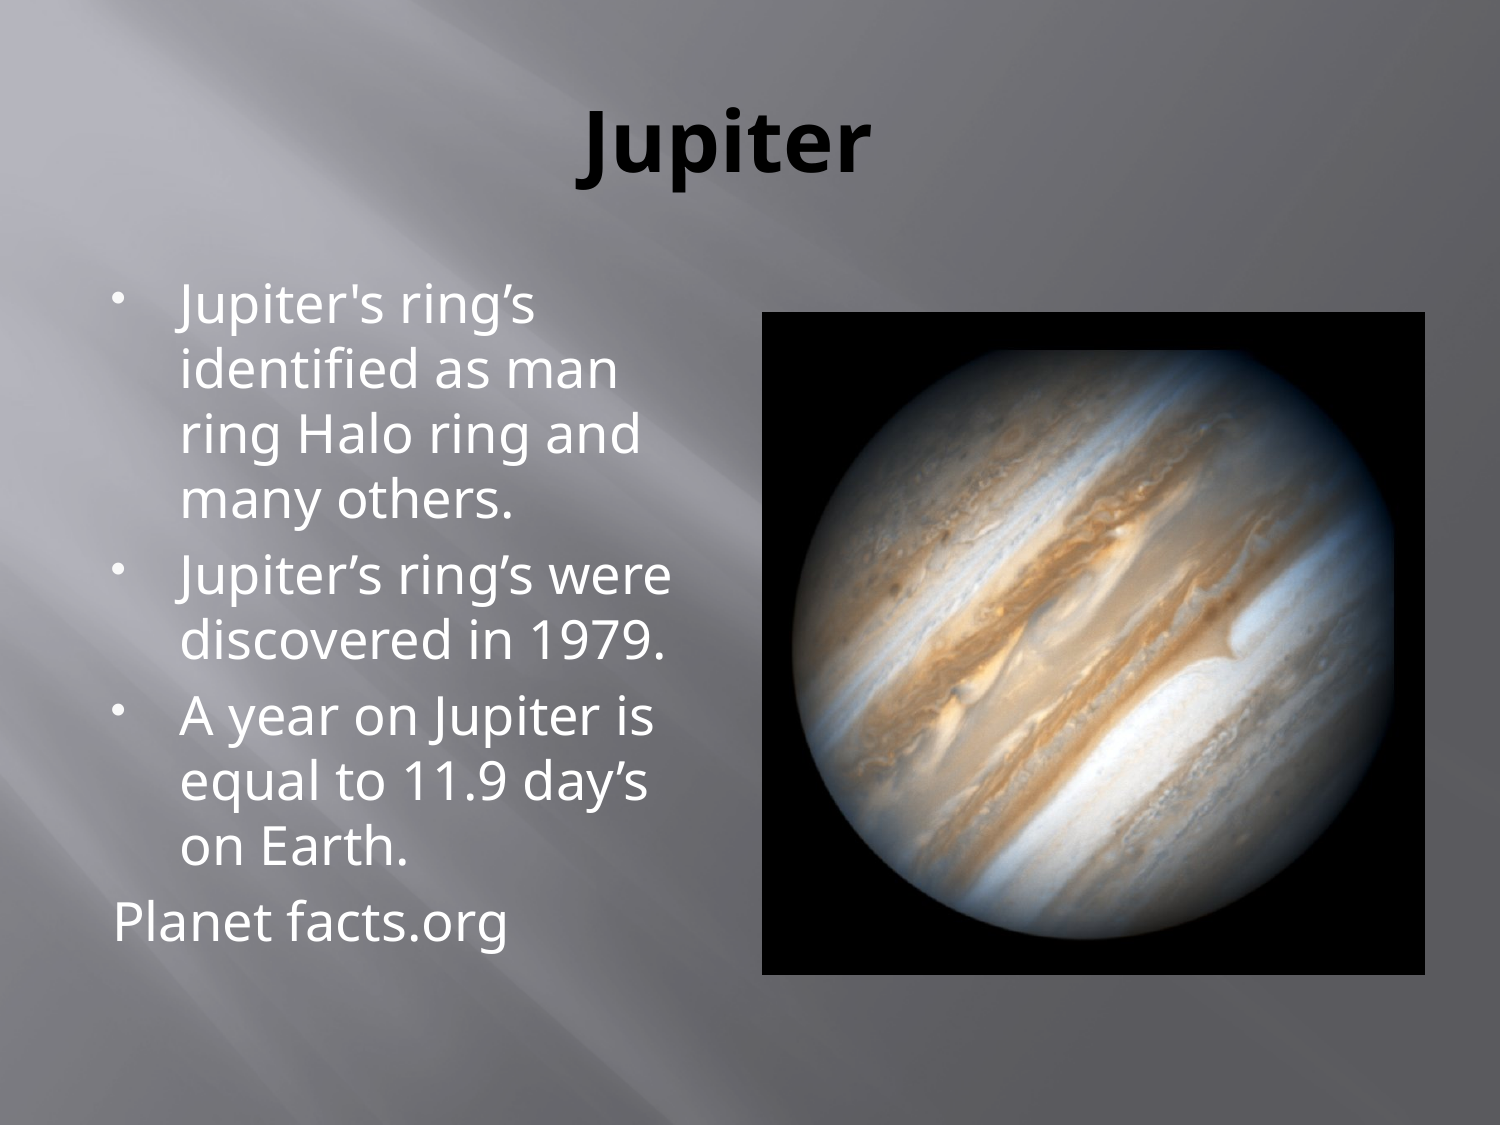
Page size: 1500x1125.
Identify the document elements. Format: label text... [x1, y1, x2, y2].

title Jupiter [75, 45, 1425, 233]
list Jupiter's ring’s identified as man ring Halo ring and many others. Jupiter’s ring’s were discovered in 1979. A year on Jupiter is equal to 11.9 day’s on Earth. Planet facts.org [75, 262, 738, 1005]
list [762, 312, 1426, 976]
